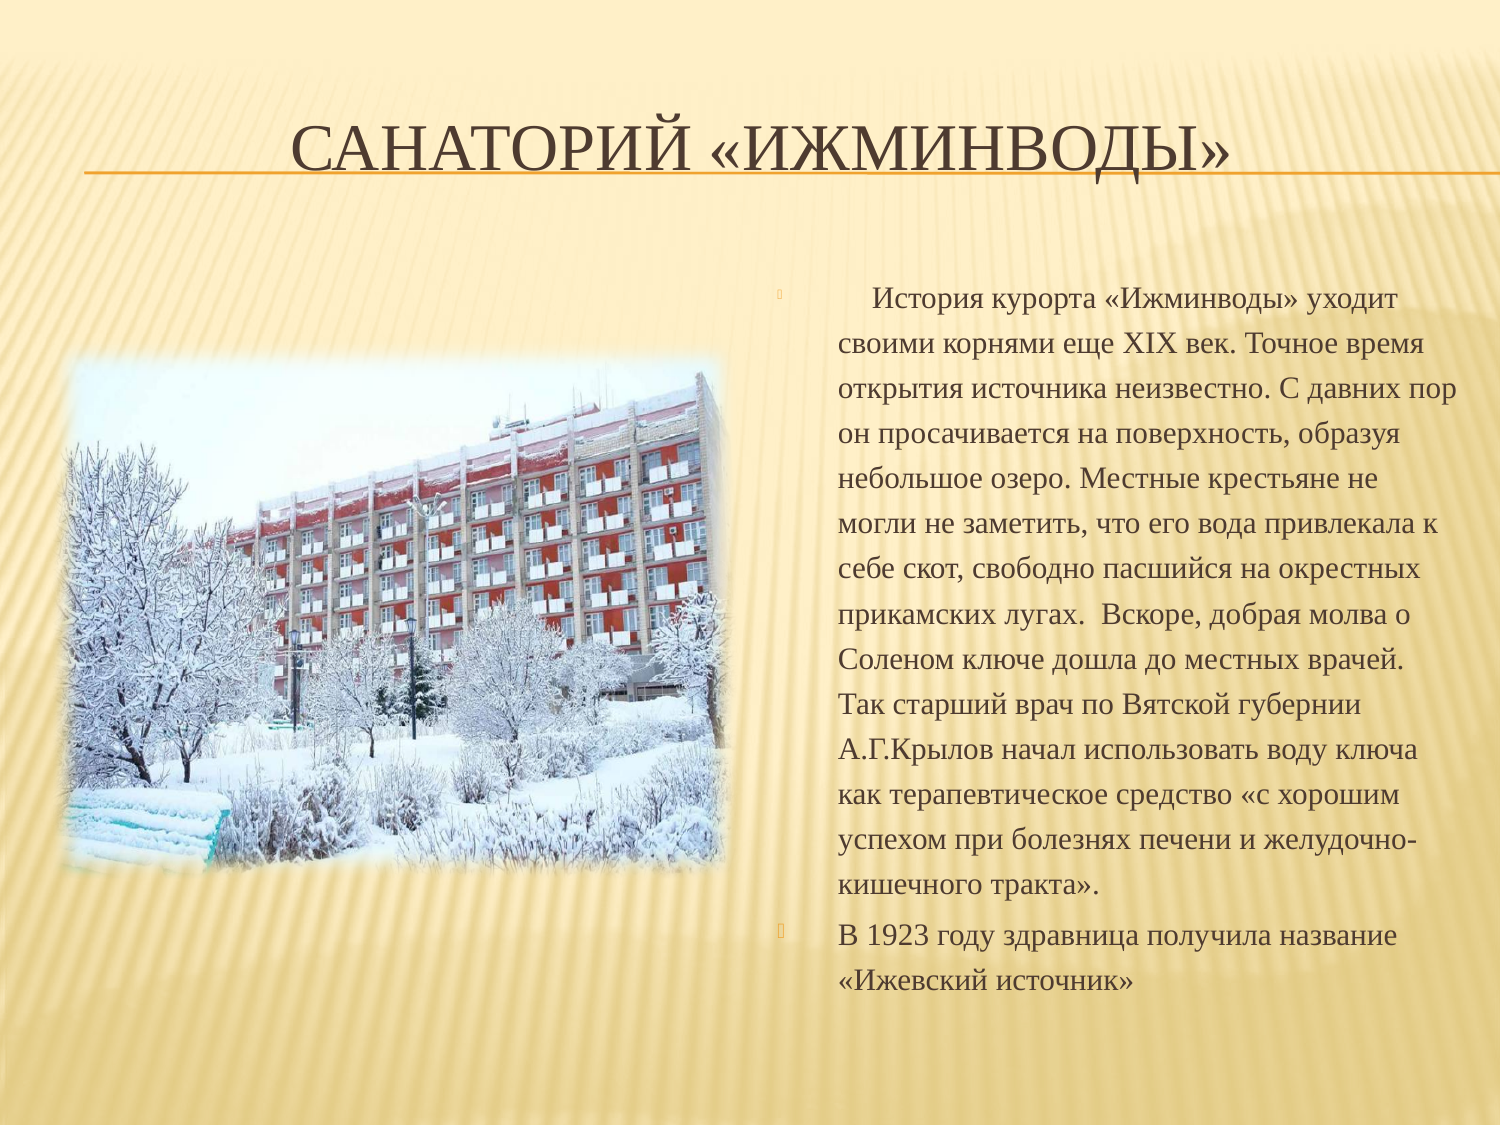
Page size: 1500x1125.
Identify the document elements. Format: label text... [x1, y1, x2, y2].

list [49, 337, 738, 880]
list История курорта «Ижминводы» уходит своими корнями еще XIX век. Точное время открытия источника неизвестно. С давних пор он просачивается на поверхность, образуя небольшое озеро. Местные крестьяне не могли не заметить, что его вода привлекала к себе скот, свободно пасшийся на окрестных прикамских лугах. Вскоре, добрая молва о Соленом ключе дошла до местных врачей. Так старший врач по Вятской губернии А.Г.Крылов начал использовать воду ключа как терапевтическое средство «с хорошим успехом при болезнях печени и желудочно-кишечного тракта». В 1923 году здравница получила название «Ижевский источник» [762, 262, 1475, 1038]
title Санаторий «Ижминводы» [49, 75, 1475, 213]
